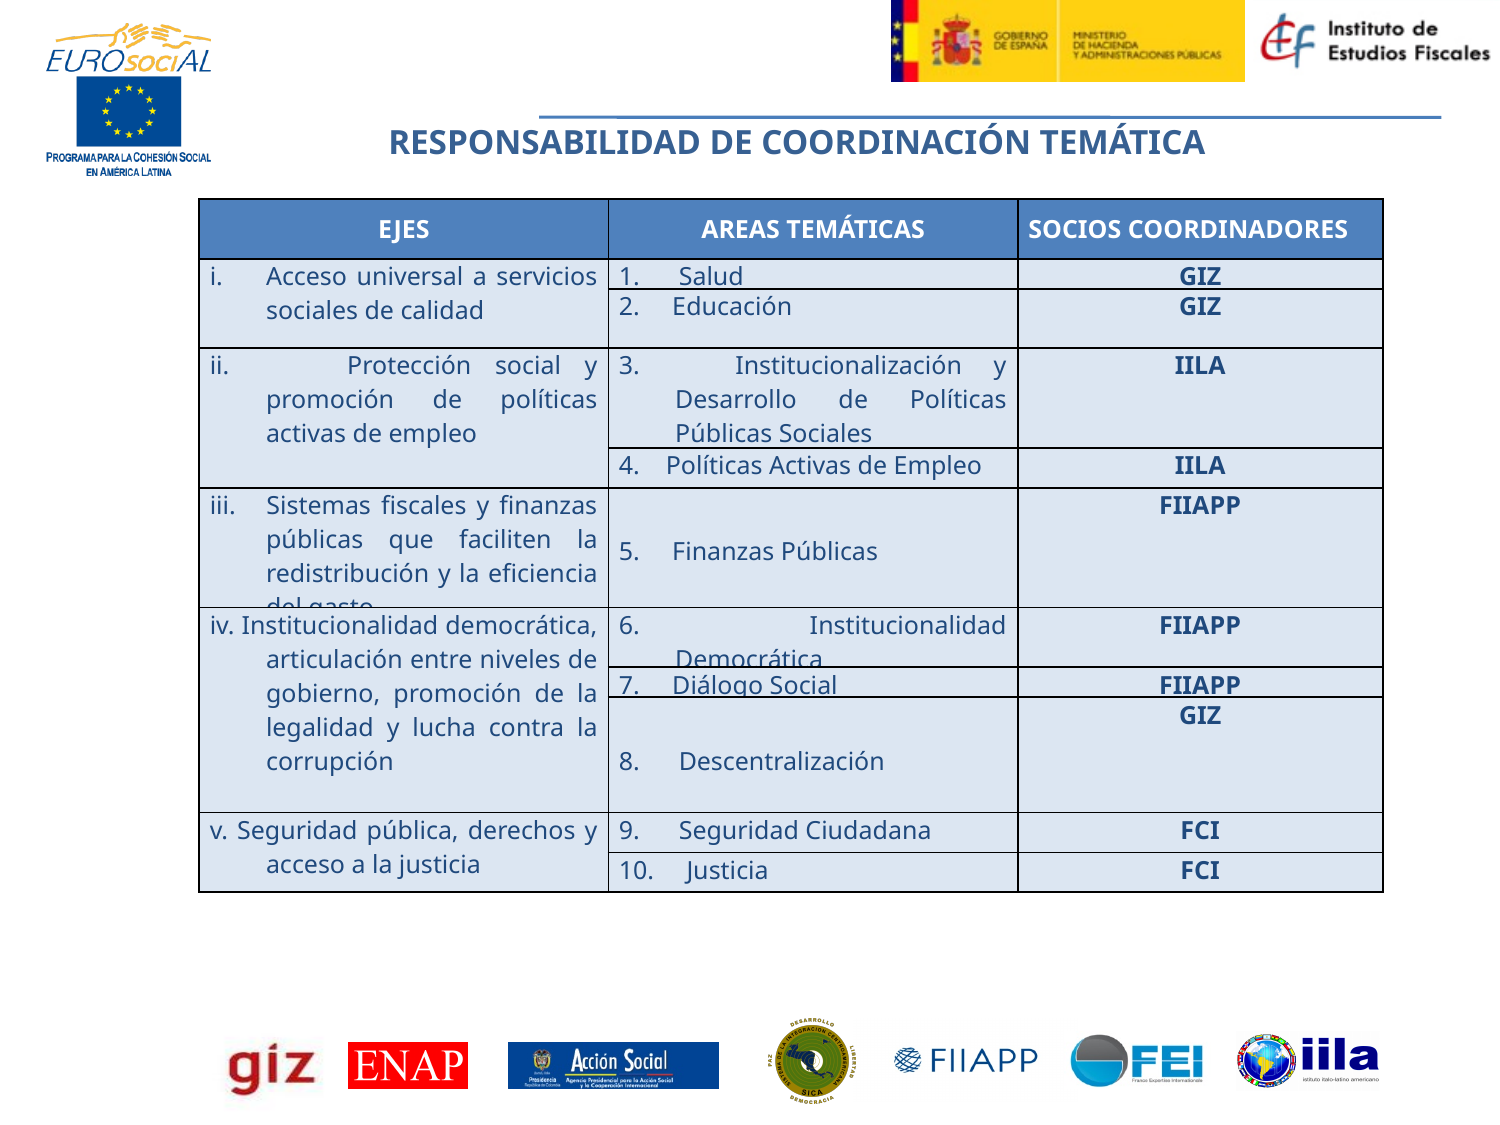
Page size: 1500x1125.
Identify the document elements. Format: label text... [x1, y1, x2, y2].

table_cell IILA [1019, 349, 1382, 447]
picture [891, 0, 1246, 82]
table_header EJES [200, 200, 608, 258]
table_cell IILA [1019, 449, 1382, 487]
table_cell ii. Protección social y promoción de políticas activas de empleo [200, 349, 608, 487]
table_cell 6. Institucionalidad Democrática [609, 608, 1017, 666]
picture [198, 1016, 1380, 1125]
table_cell 1. Salud [609, 260, 1017, 288]
table_cell FIIAPP [1019, 489, 1382, 607]
table_cell 4. Políticas Activas de Empleo [609, 449, 1017, 487]
table_cell 7. Diálogo Social [609, 668, 1017, 696]
table_cell 5. Finanzas Públicas [609, 489, 1017, 607]
table_cell GIZ [1019, 260, 1382, 288]
table_cell iii. Sistemas fiscales y finanzas públicas que faciliten la redistribución y la eficiencia del gasto [200, 489, 608, 607]
table_cell v. Seguridad pública, derechos y acceso a la justicia [200, 813, 608, 891]
table_cell 10. Justicia [609, 853, 1017, 891]
table_cell Acceso universal a servicios sociales de calidad [200, 260, 608, 347]
table_cell 2. Educación [609, 290, 1017, 347]
table_cell FCI [1019, 813, 1382, 852]
picture [46, 23, 212, 177]
table_cell 8. Descentralización [609, 698, 1017, 812]
table_cell GIZ [1019, 698, 1382, 812]
table_cell FIIAPP [1019, 668, 1382, 696]
table_cell 3. Institucionalización y Desarrollo de Políticas Públicas Sociales [609, 349, 1017, 447]
table_cell 9. Seguridad Ciudadana [609, 813, 1017, 852]
table_cell GIZ [1019, 290, 1382, 347]
table_cell FIIAPP [1019, 608, 1382, 666]
text_box RESPONSABILIDAD DE COORDINACIÓN TEMÁTICA [373, 113, 1222, 169]
table_cell iv. Institucionalidad democrática, articulación entre niveles de gobierno, promoción de la legalidad y lucha contra la corrupción [200, 608, 608, 812]
table_header AREAS TEMÁTICAS [609, 200, 1017, 258]
table_header SOCIOS COORDINADORES [1019, 200, 1382, 258]
picture [1252, 0, 1500, 82]
table_cell FCI [1019, 853, 1382, 891]
